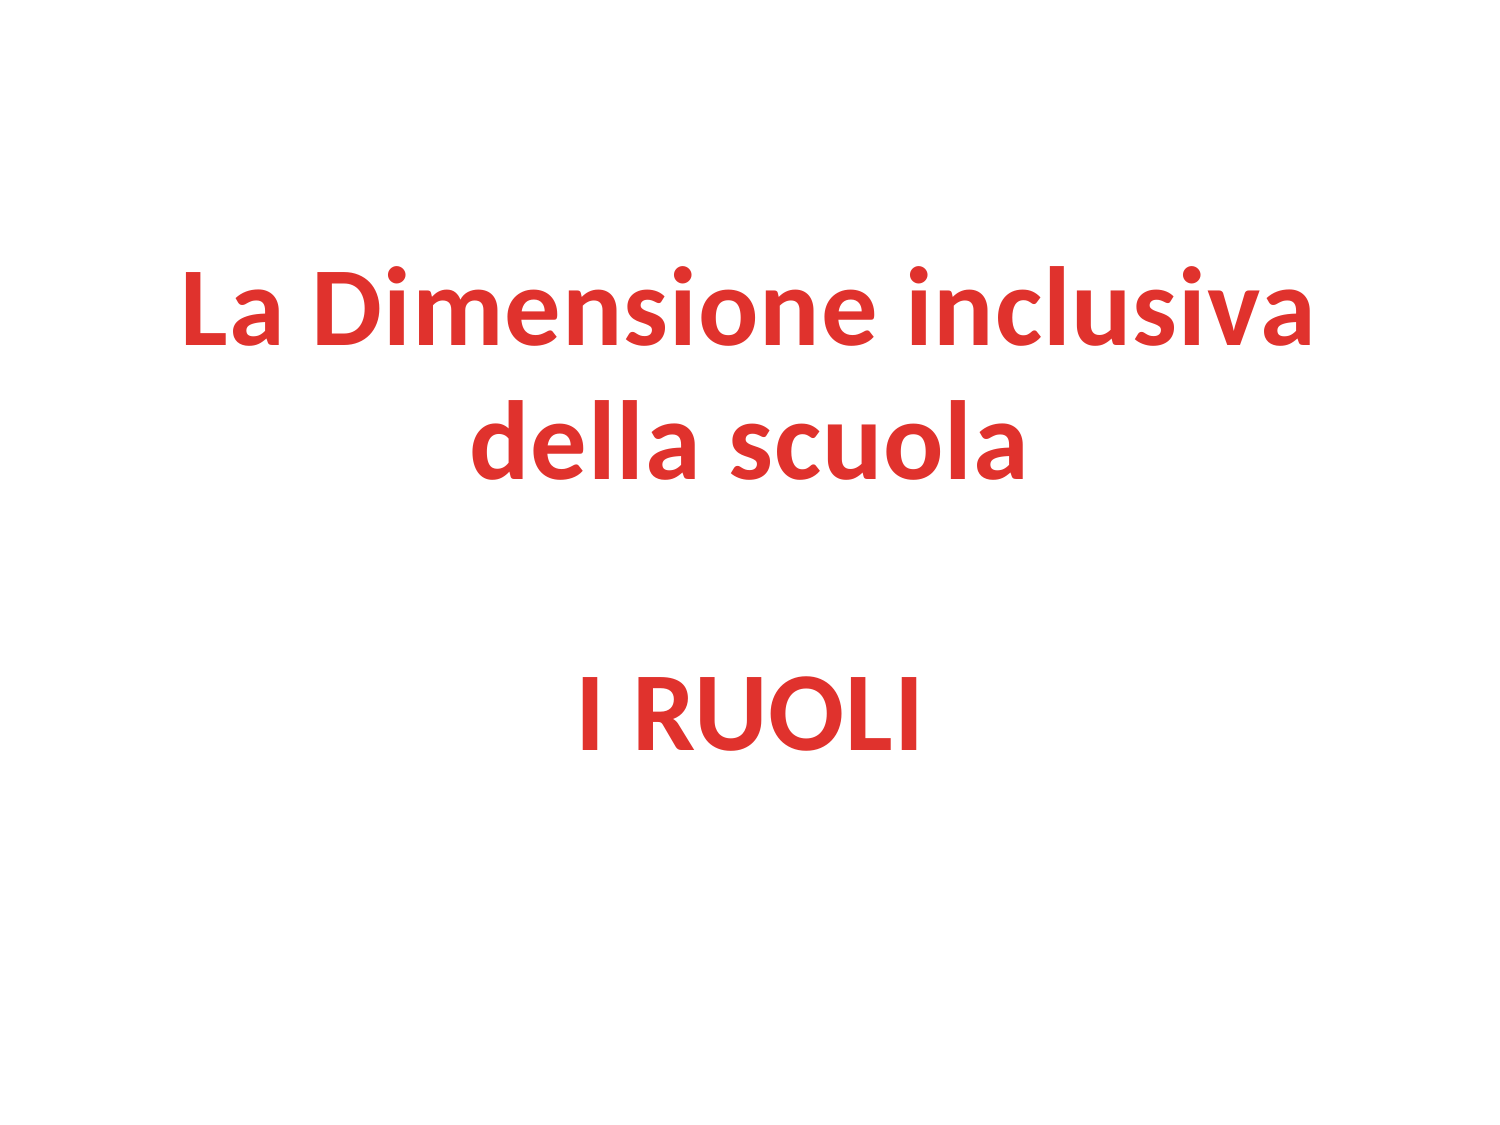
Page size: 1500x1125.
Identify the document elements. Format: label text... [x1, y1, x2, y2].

text_box La Dimensione inclusiva della scuola I RUOLI [53, 89, 1447, 915]
